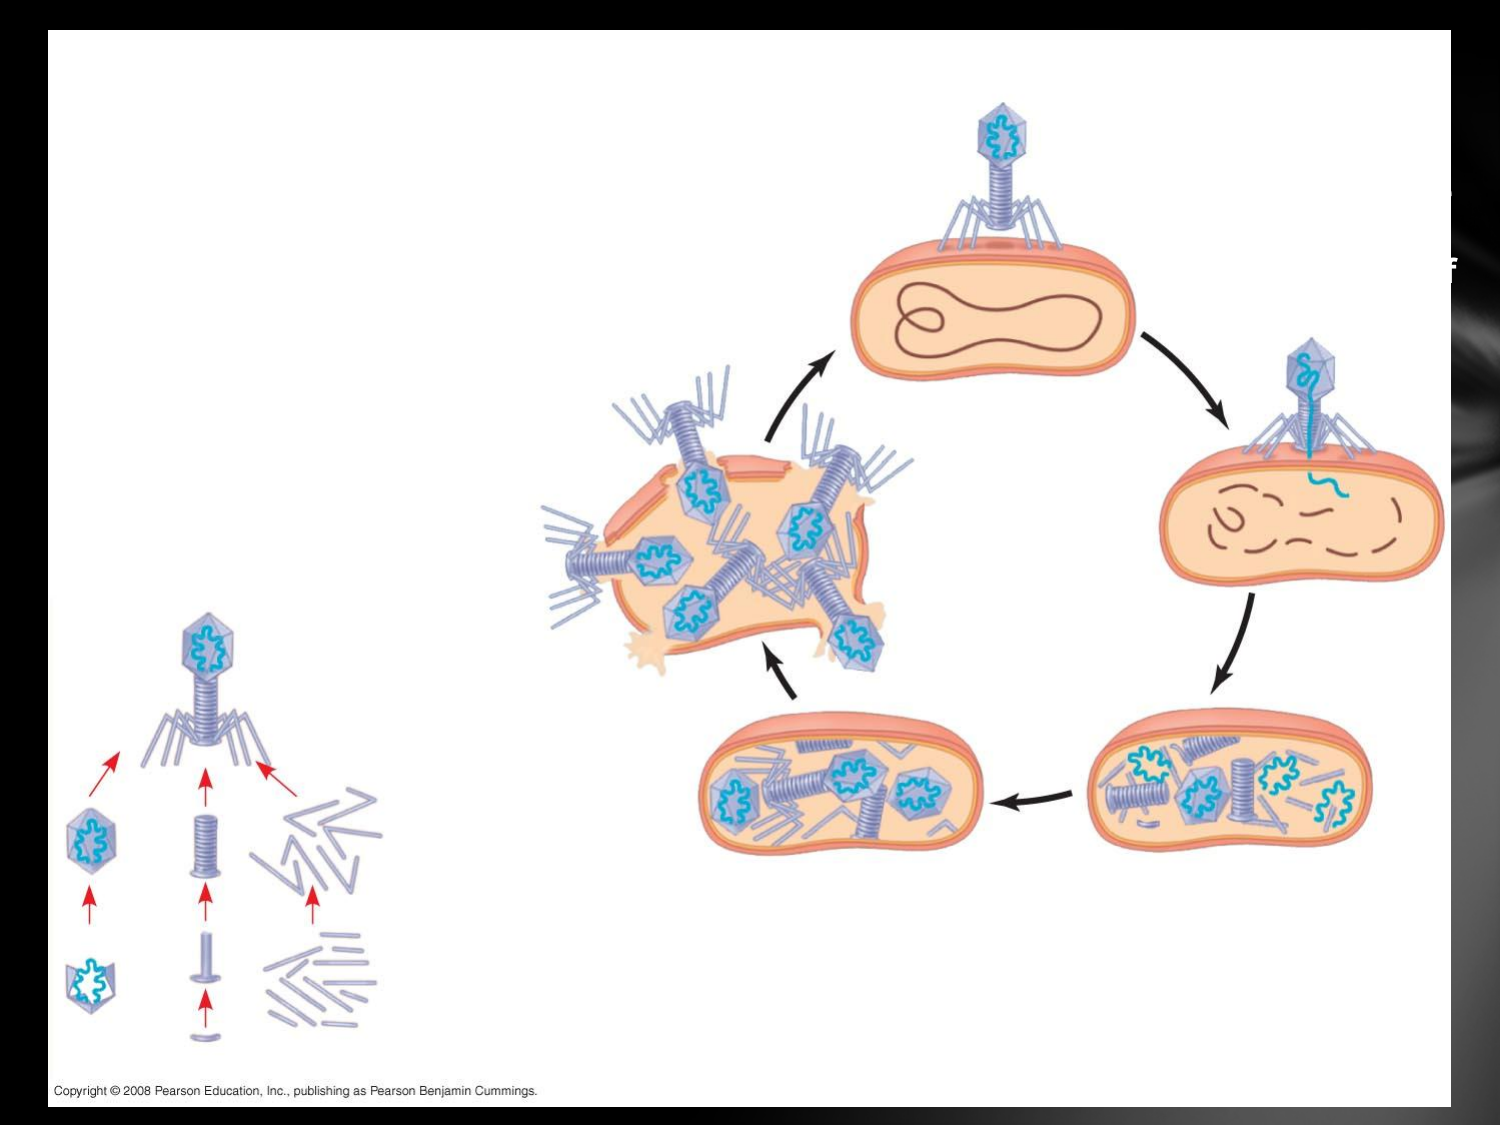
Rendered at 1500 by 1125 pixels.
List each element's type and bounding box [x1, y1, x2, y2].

picture [48, 30, 1452, 1107]
